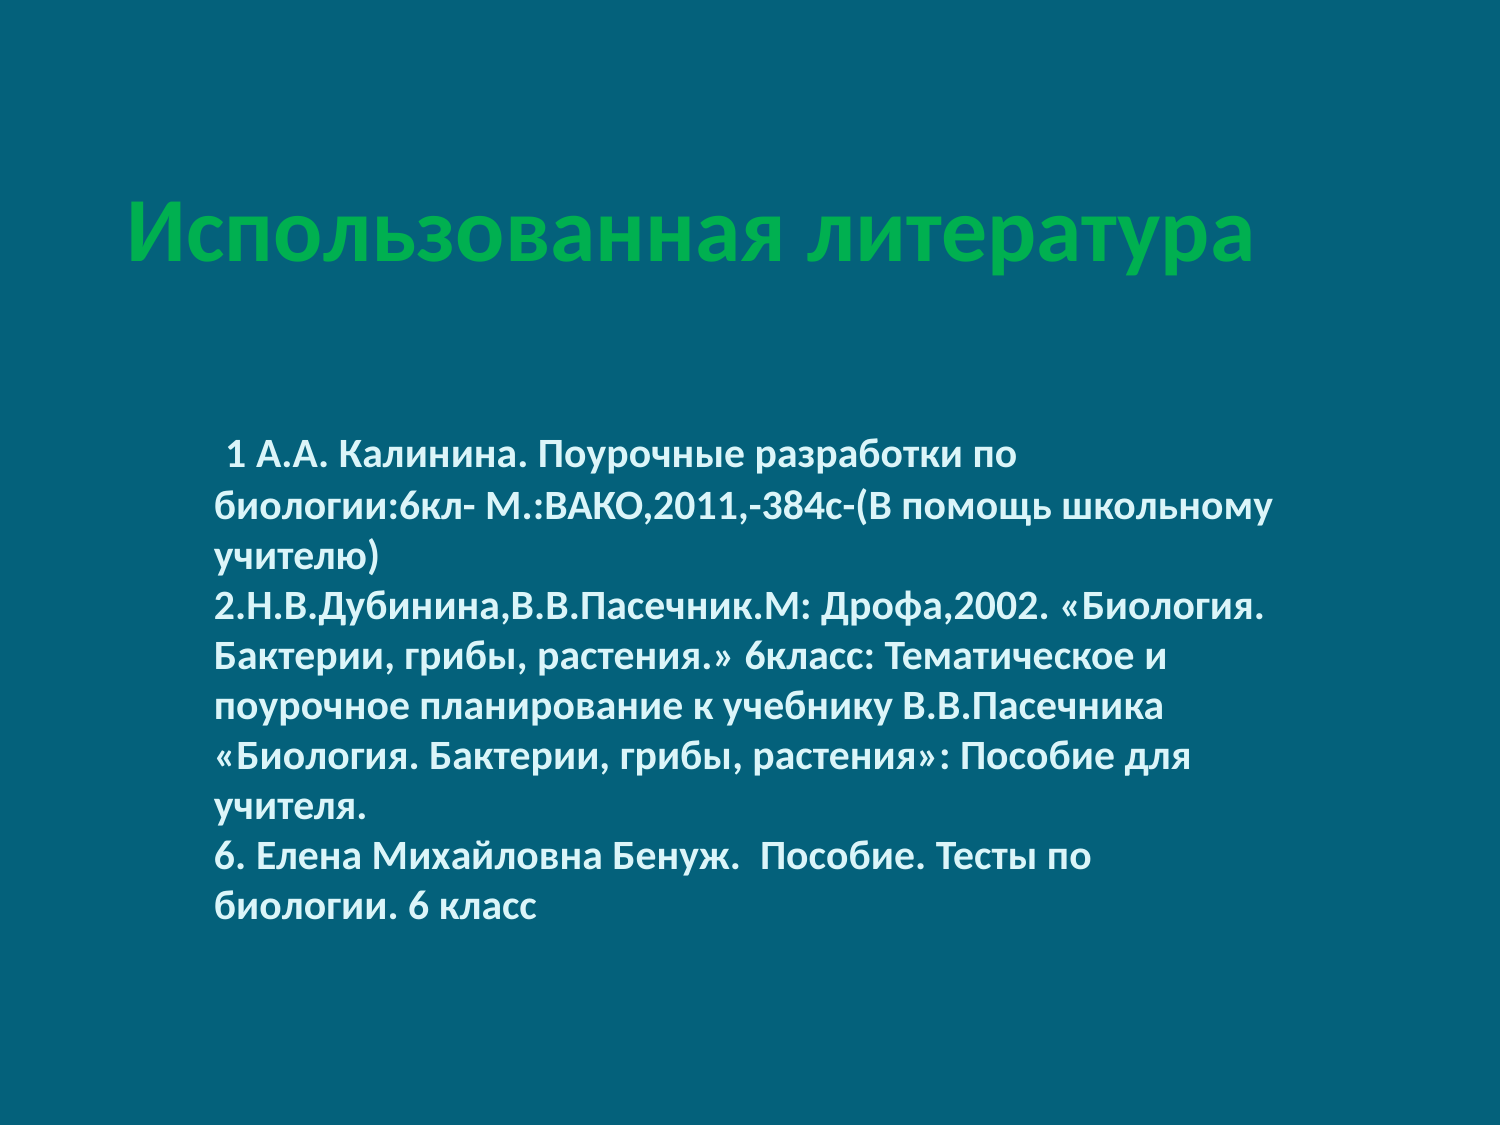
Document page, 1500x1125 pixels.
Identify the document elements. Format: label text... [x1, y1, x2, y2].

text_box Использованная литература [112, 162, 1353, 288]
text_box 1 А.А. Калинина. Поурочные разработки по биологии:6кл- М.:ВАКО,2011,-384с-(В помощь школьному учителю) 2.Н.В.Дубинина,В.В.Пасечник.М: Дрофа,2002. «Биология. Бактерии, грибы, растения.» 6класс: Тематическое и поурочное планирование к учебнику В.В.Пасечника «Биология. Бактерии, грибы, растения»: Пособие для учителя. 6. Елена Михайловна Бенуж. Пособие. Тесты по биологии. 6 класс [199, 410, 1289, 996]
